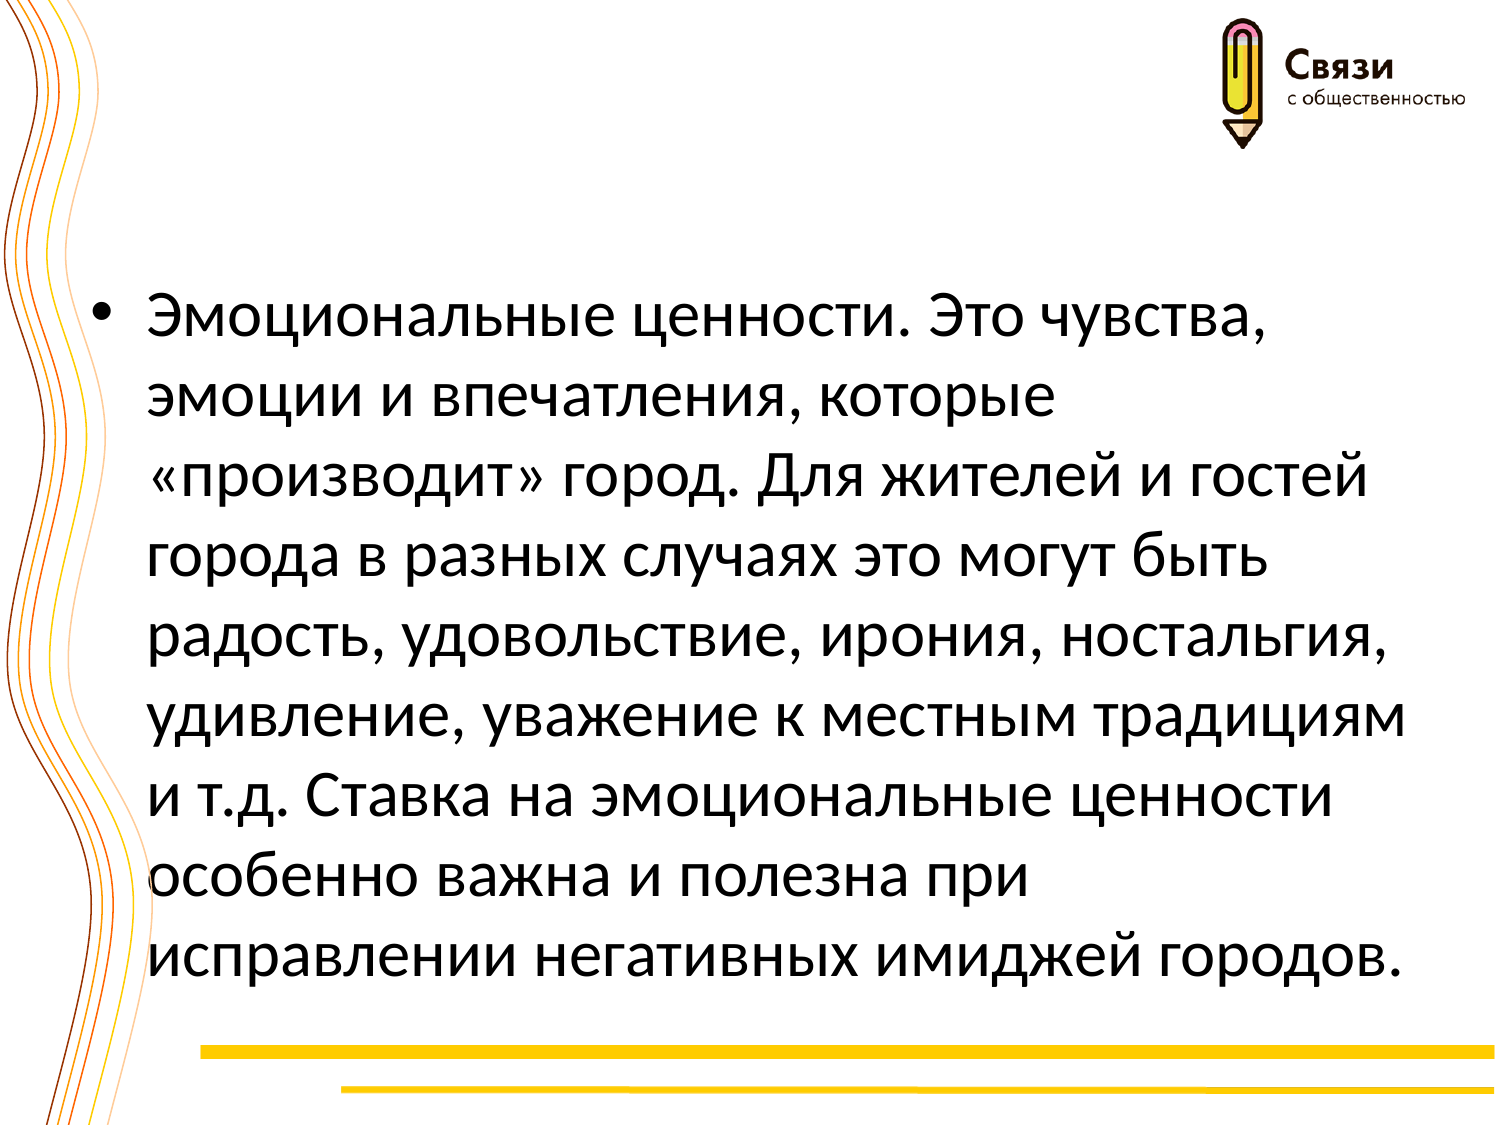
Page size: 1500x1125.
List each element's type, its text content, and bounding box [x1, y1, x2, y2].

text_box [4, 0, 207, 1125]
picture [1222, 18, 1472, 150]
picture [199, 1045, 1495, 1059]
list Эмоциональные ценности. Это чувства, эмоции и впечатления, которые «производит» город. Для жителей и гостей города в разных случаях это могут быть радость, удовольствие, ирония, ностальгия, удивление, уважение к местным традициям и т.д. Ставка на эмоциональные ценности особенно важна и полезна при исправлении негативных имиджей городов. [213, 262, 1425, 1005]
picture [339, 1086, 1495, 1095]
